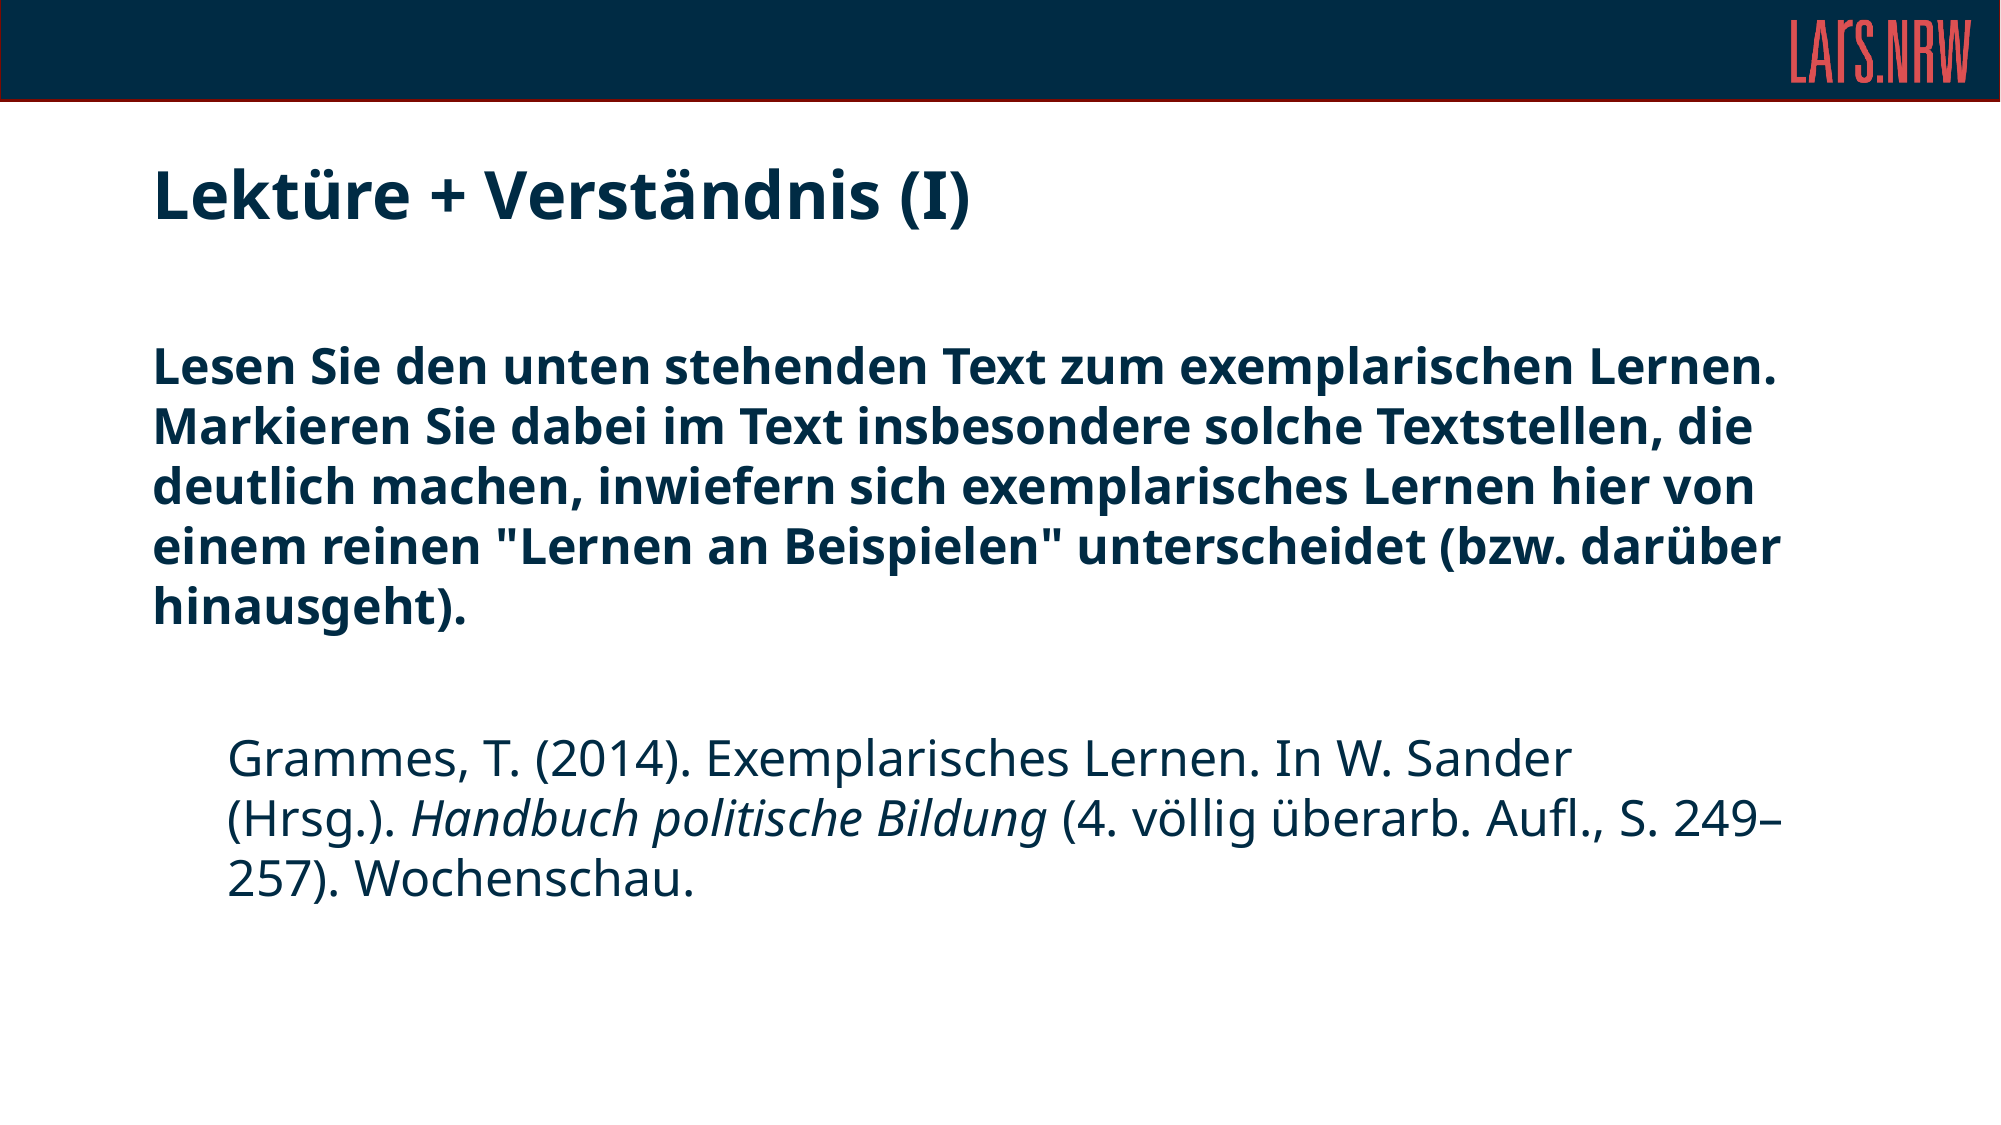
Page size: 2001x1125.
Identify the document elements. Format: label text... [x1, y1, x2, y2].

list Lektüre + Verständnis (I) Lesen Sie den unten stehenden Text zum exemplarischen Lernen. Markieren Sie dabei im Text insbesondere solche Textstellen, die deutlich machen, inwiefern sich exemplarisches Lernen hier von einem reinen "Lernen an Beispielen" unterscheidet (bzw. darüber hinausgeht). Grammes, T. (2014). Exemplarisches Lernen. In W. Sander (Hrsg.). Handbuch politische Bildung (4. völlig überarb. Aufl., S. 249–257). Wochenschau. [137, 145, 1863, 1079]
picture [1773, 6, 1977, 99]
